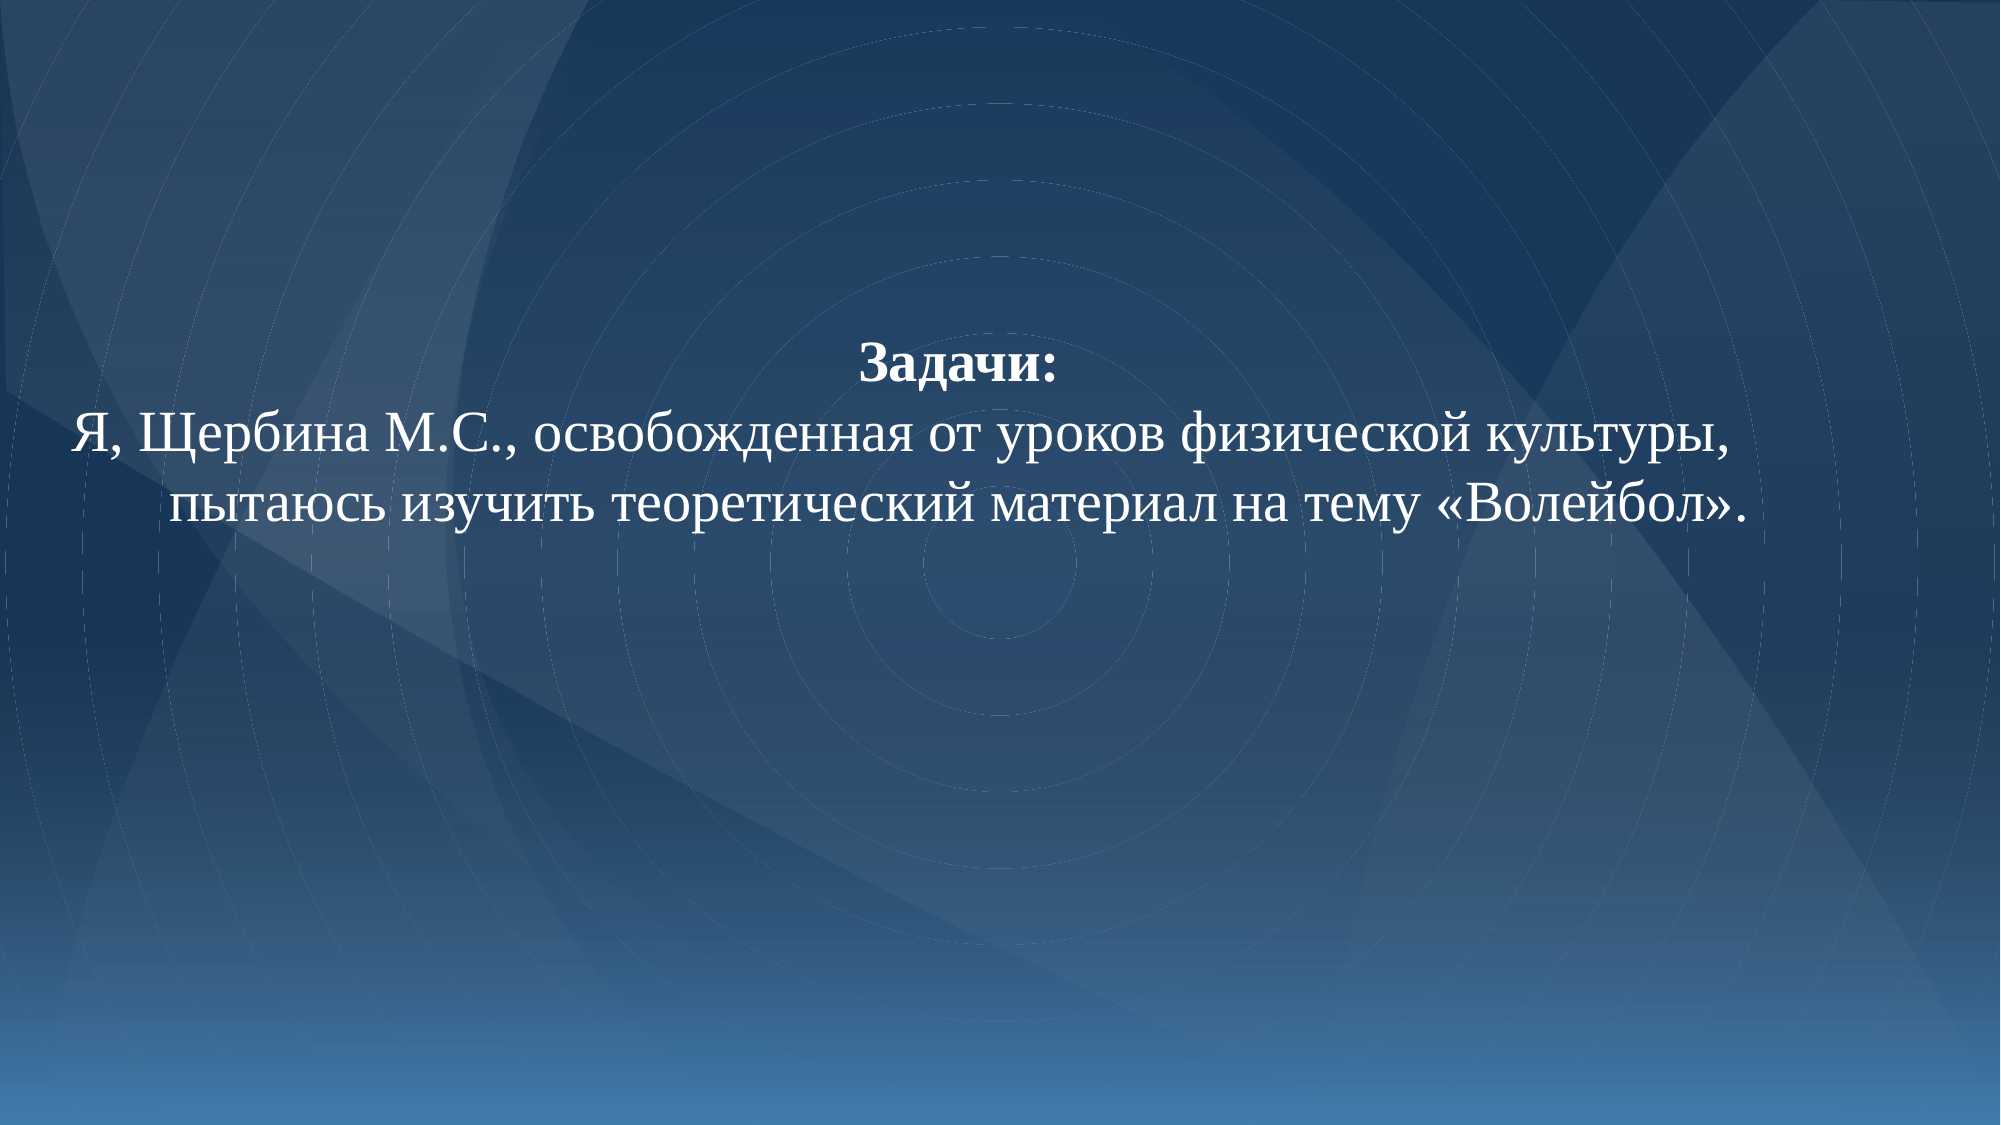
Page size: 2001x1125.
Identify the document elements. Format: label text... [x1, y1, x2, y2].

title Задачи: Я, Щербина М.С., освобожденная от уроков физической культуры, пытаюсь изучить теоретический материал на тему «Волейбол». [32, 217, 1887, 640]
